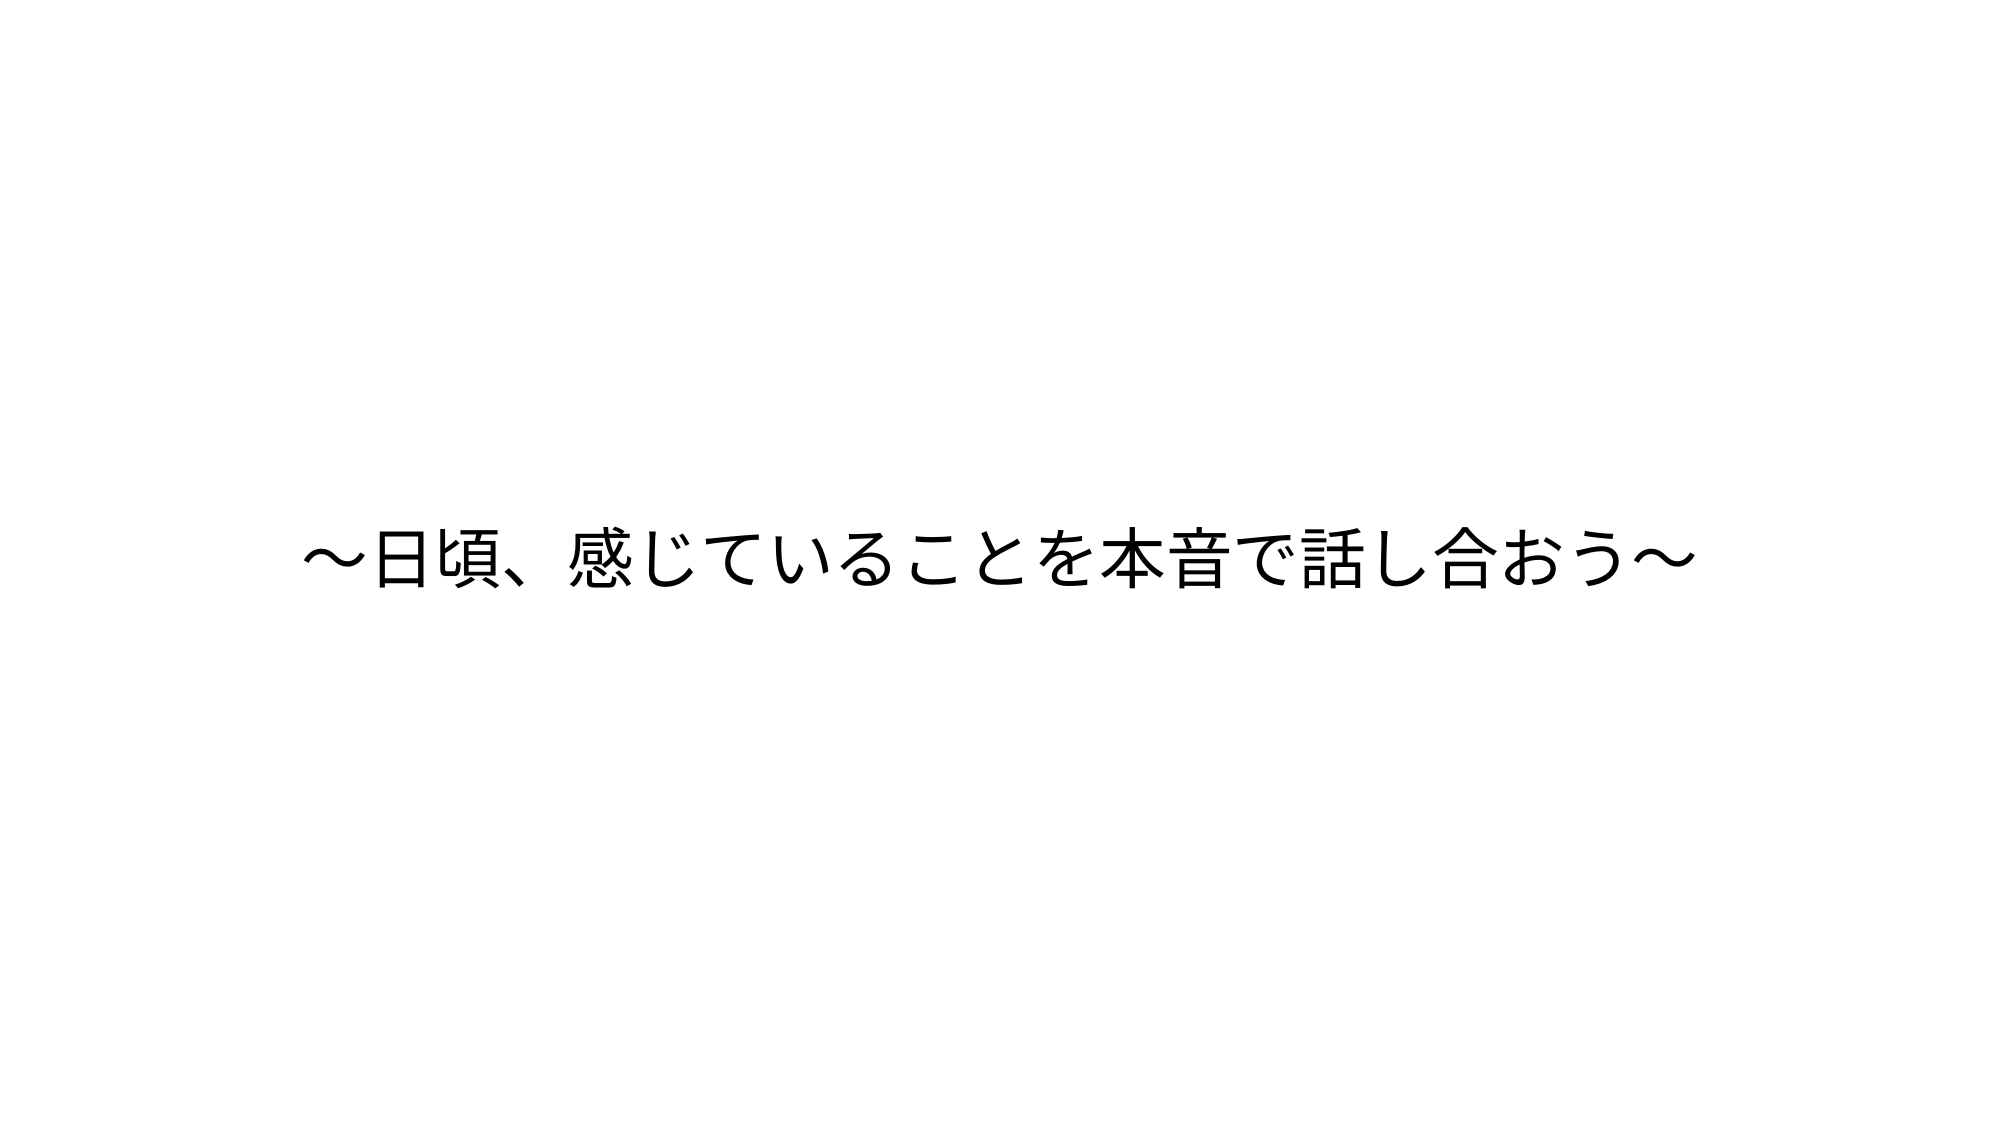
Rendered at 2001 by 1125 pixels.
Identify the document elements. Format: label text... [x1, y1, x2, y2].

title 〜日頃、感じていることを本音で話し合おう〜 [137, 496, 1863, 629]
